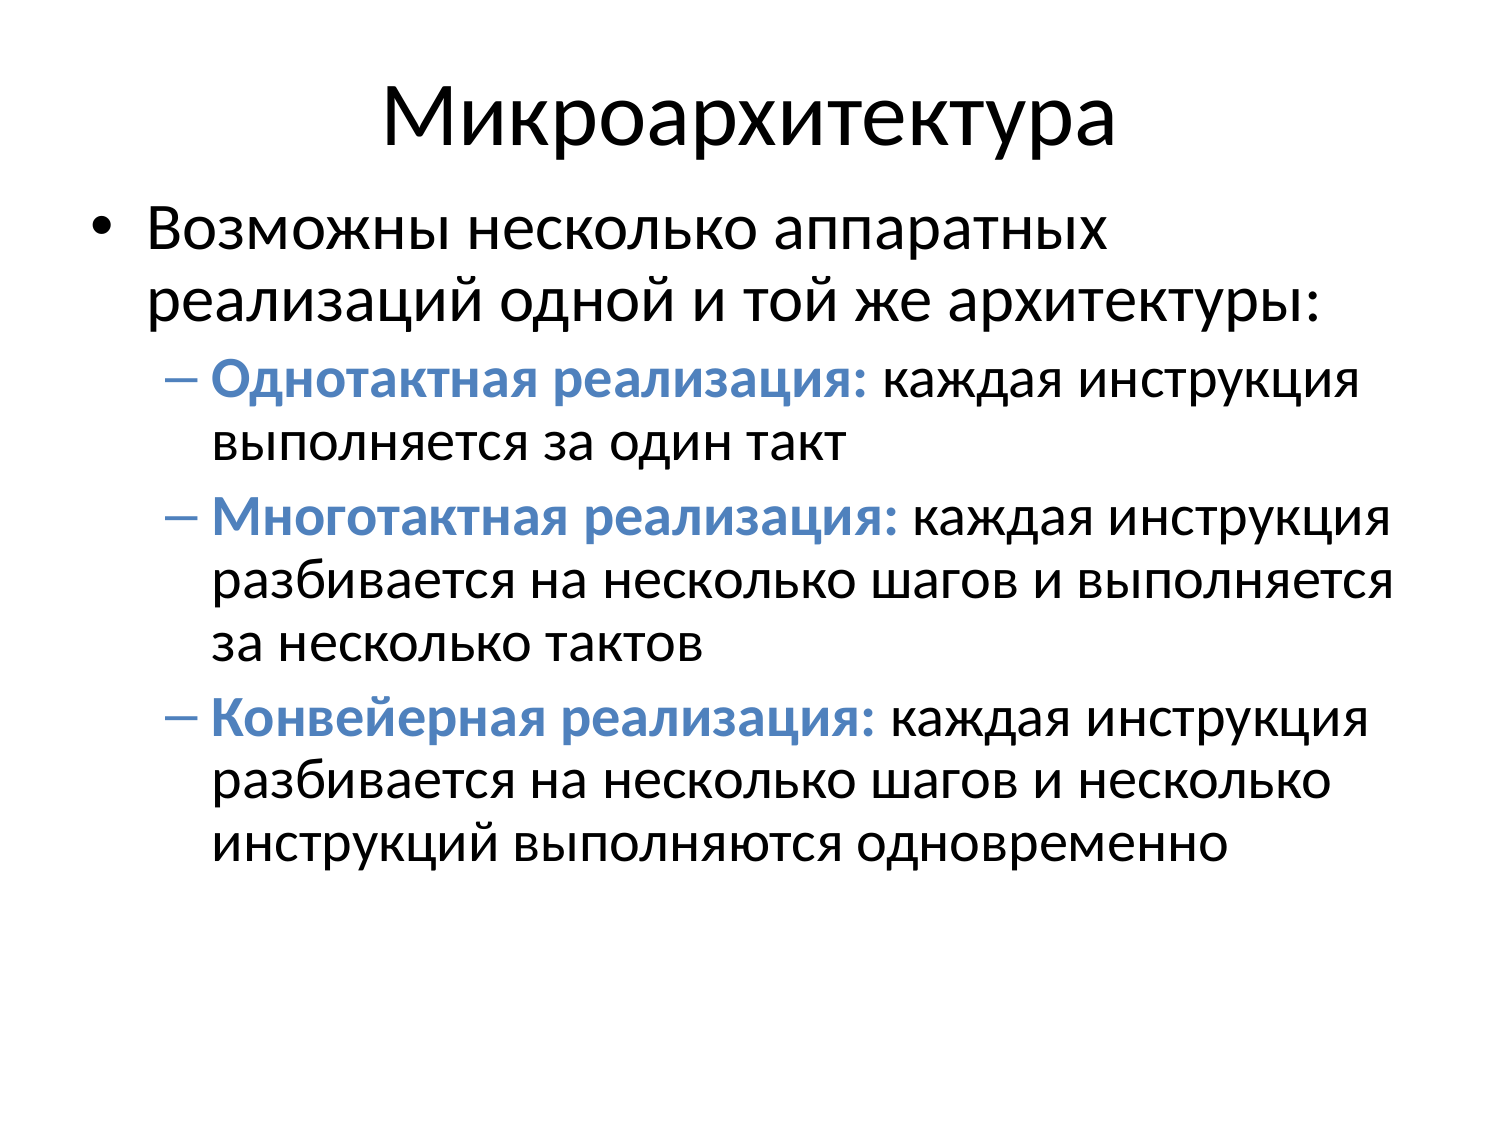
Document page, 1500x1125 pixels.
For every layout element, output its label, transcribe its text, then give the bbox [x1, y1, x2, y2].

list Возможны несколько аппаратных реализаций одной и той же архитектуры: Однотактная реализация: каждая инструкция выполняется за один такт Многотактная реализация: каждая инструкция разбивается на несколько шагов и выполняется за несколько тактов Конвейерная реализация: каждая инструкция разбивается на несколько шагов и несколько инструкций выполняются одновременно [75, 184, 1425, 1047]
title Микроархитектура [75, 45, 1425, 173]
